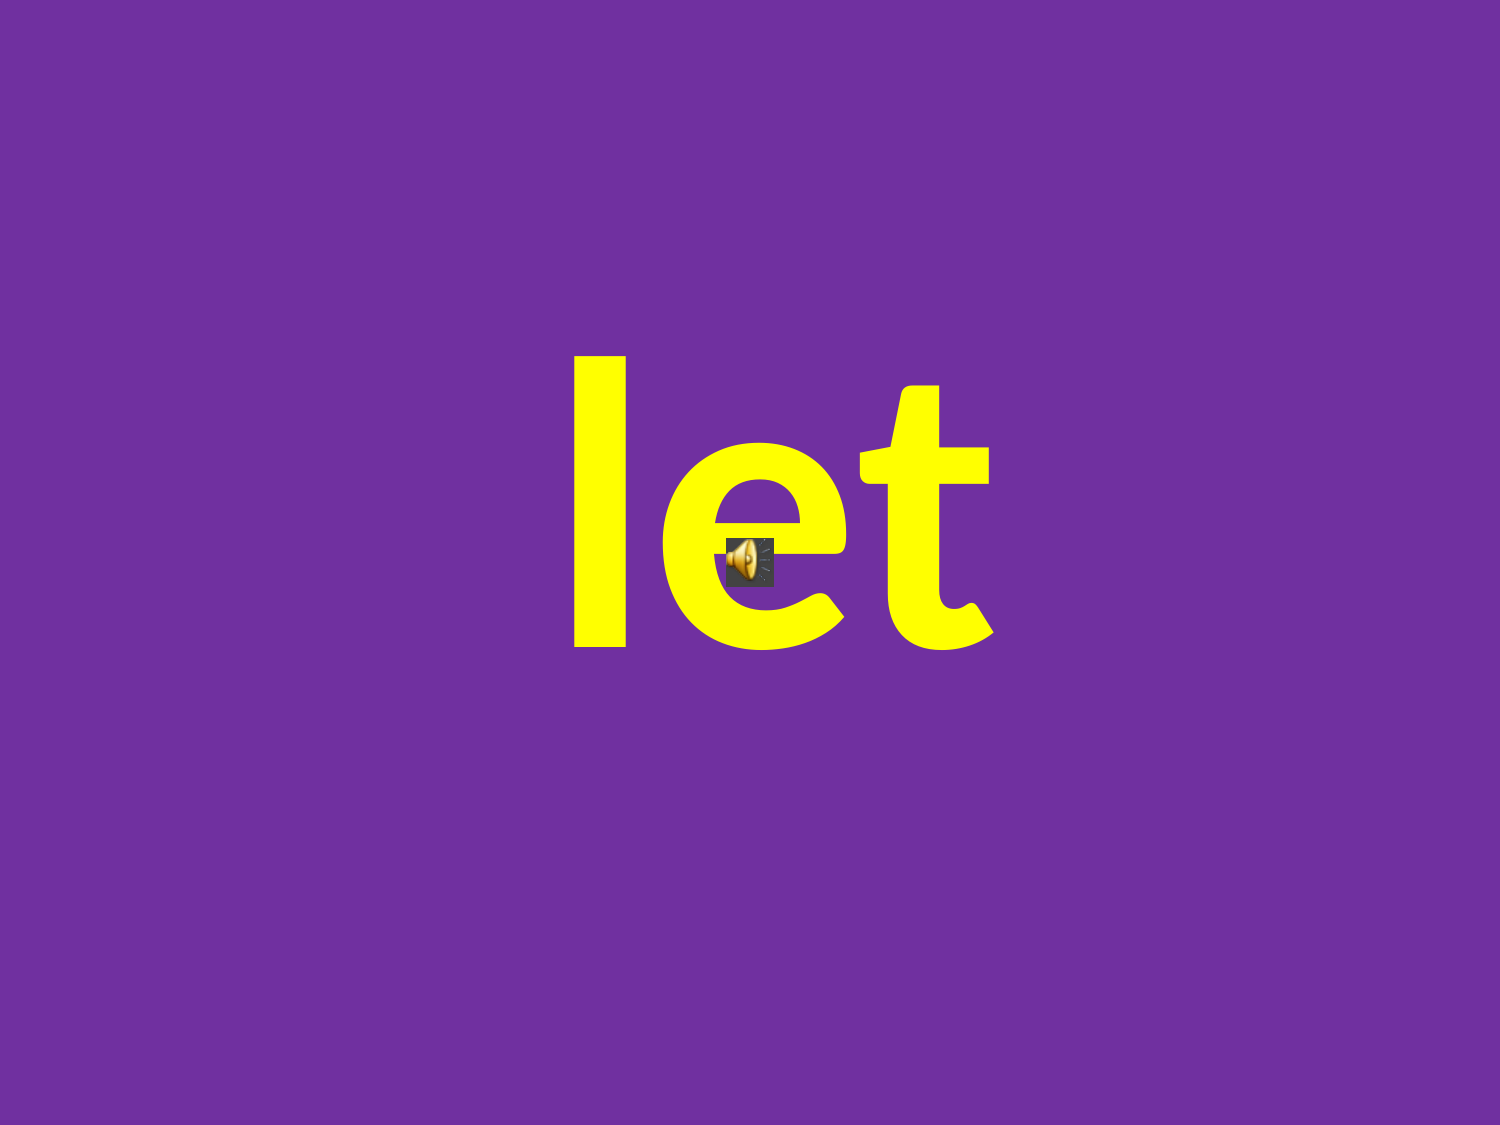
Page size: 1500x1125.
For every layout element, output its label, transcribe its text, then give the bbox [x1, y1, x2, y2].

text_box let [99, 224, 1450, 738]
picture [724, 537, 776, 588]
